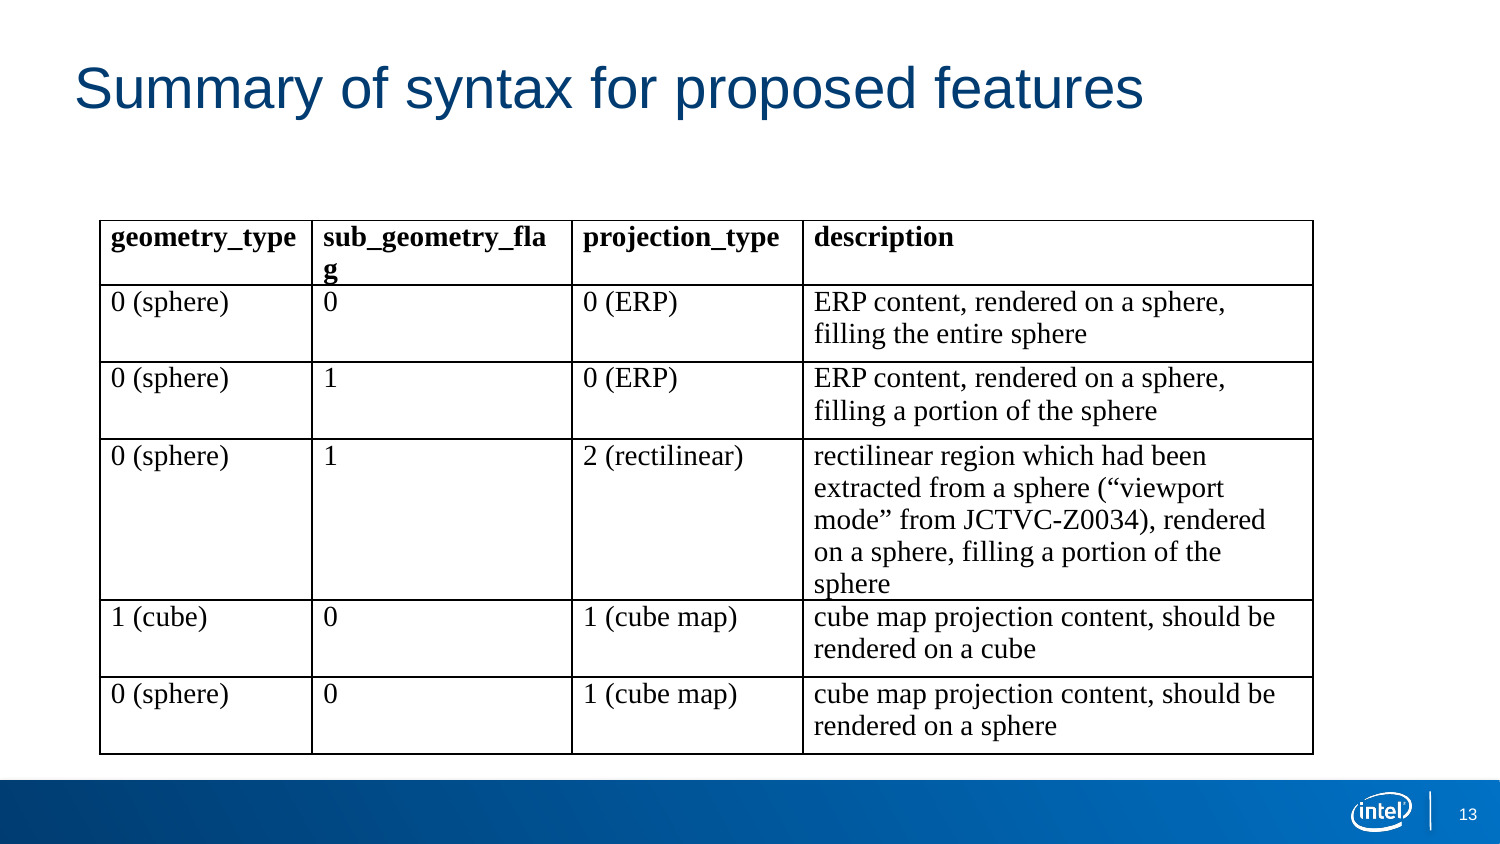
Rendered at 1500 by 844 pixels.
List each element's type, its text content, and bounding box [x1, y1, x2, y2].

table_cell 0 (sphere) [101, 286, 311, 361]
table_cell 1 [313, 363, 571, 438]
table_cell 1 (cube map) [573, 601, 802, 676]
table_cell ERP content, rendered on a sphere, filling the entire sphere [804, 286, 1312, 361]
table_cell 0 (sphere) [101, 678, 311, 753]
table_header sub_geometry_flag [313, 221, 571, 284]
table_cell 2 (rectilinear) [573, 440, 802, 599]
table_cell 1 [313, 440, 571, 599]
table_header description [804, 221, 1312, 284]
table_cell 1 (cube map) [573, 678, 802, 753]
table_cell 0 (sphere) [101, 363, 311, 438]
slide_number 13 [1127, 791, 1478, 837]
table_cell ERP content, rendered on a sphere, filling a portion of the sphere [804, 363, 1312, 438]
title Summary of syntax for proposed features [74, 50, 1425, 194]
table_header geometry_type [101, 221, 311, 284]
table_cell cube map projection content, should be rendered on a cube [804, 601, 1312, 676]
table_cell 0 [313, 678, 571, 753]
table_header projection_type [573, 221, 802, 284]
table_cell rectilinear region which had been extracted from a sphere (“viewport mode” from JCTVC-Z0034), rendered on a sphere, filling a portion of the sphere [804, 440, 1312, 599]
table_cell 0 (ERP) [573, 363, 802, 438]
table_cell 1 (cube) [101, 601, 311, 676]
table_cell 0 (ERP) [573, 286, 802, 361]
table_cell 0 (sphere) [101, 440, 311, 599]
table_cell 0 [313, 286, 571, 361]
table_cell cube map projection content, should be rendered on a sphere [804, 678, 1312, 753]
table_cell 0 [313, 601, 571, 676]
